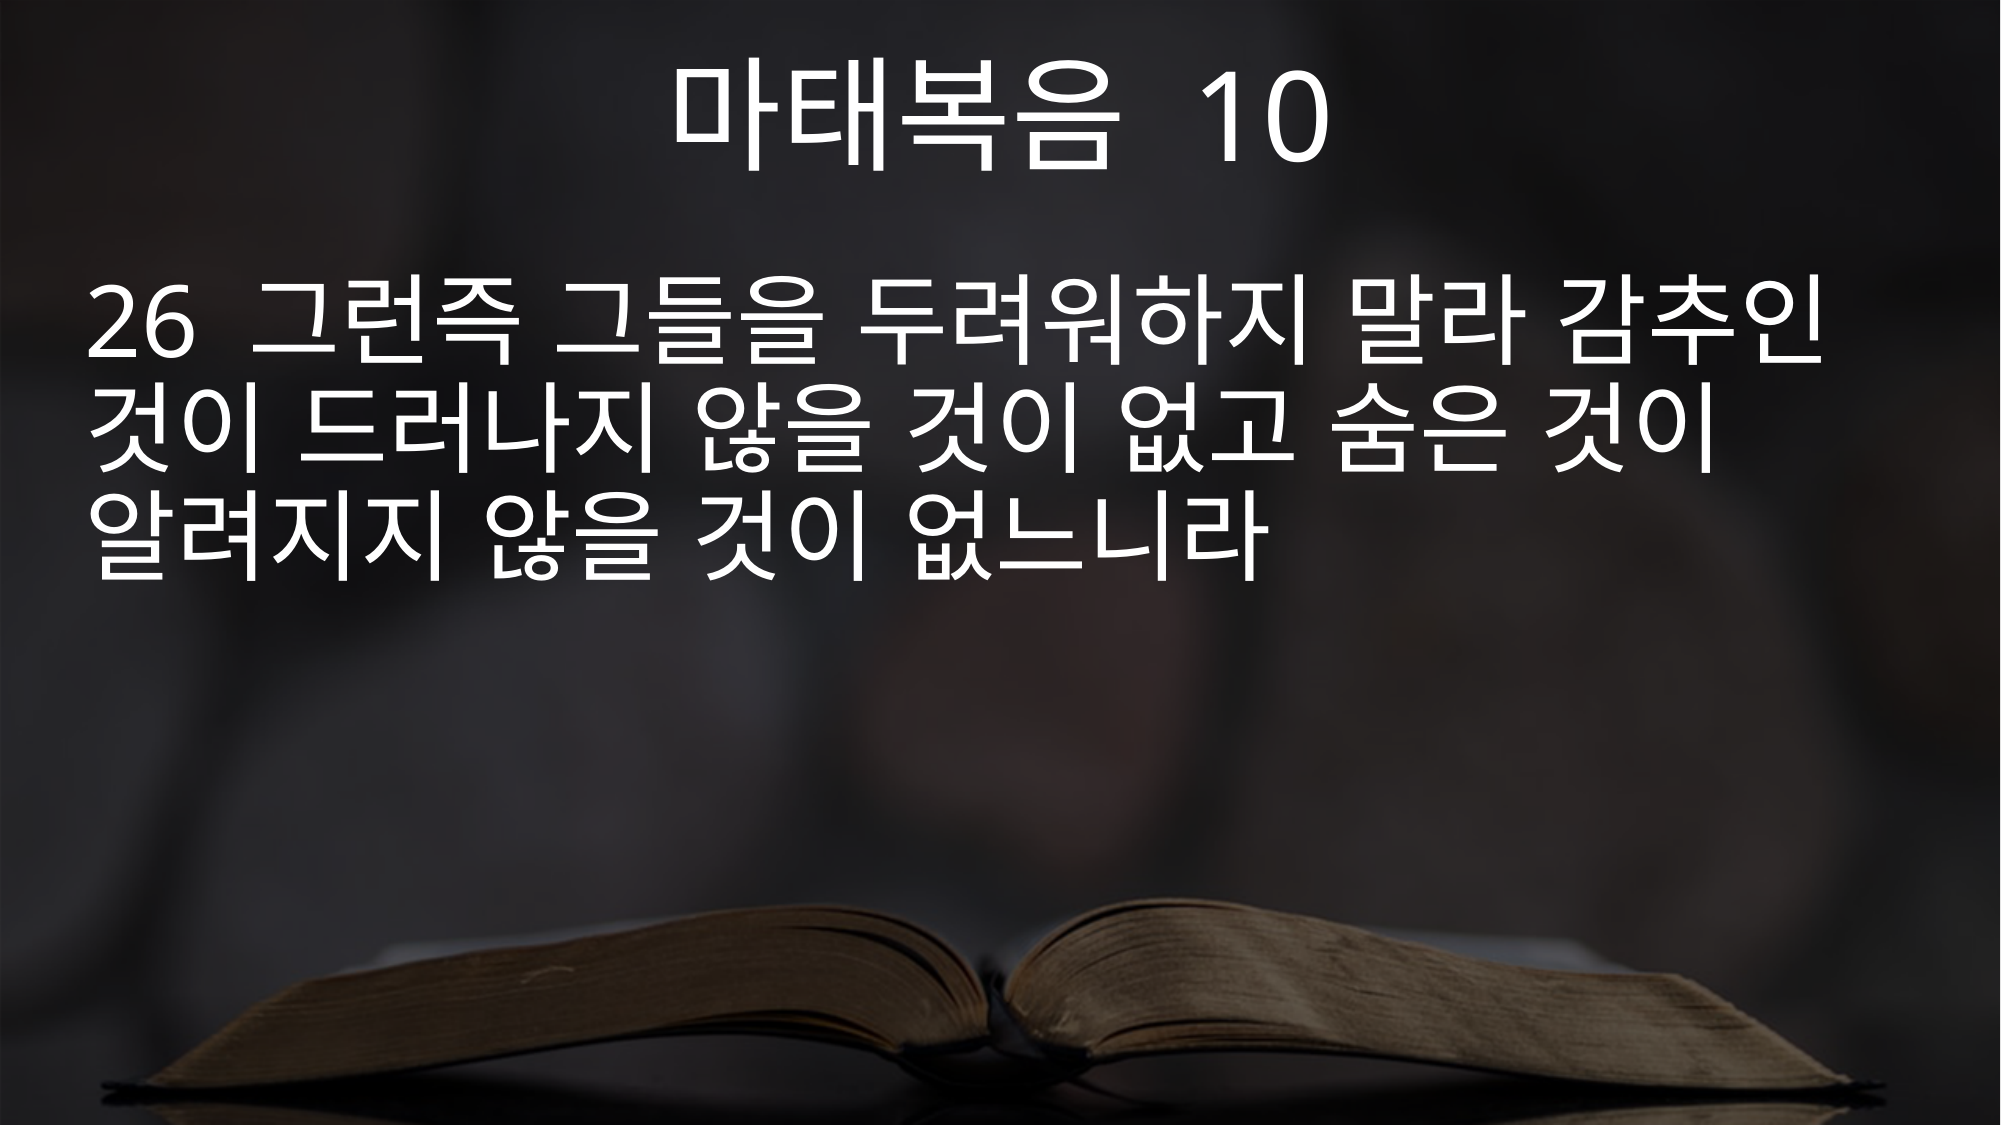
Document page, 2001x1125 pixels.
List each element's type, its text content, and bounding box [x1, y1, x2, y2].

footer 마태복음 10 [0, 32, 2000, 192]
list 26 그런즉 그들을 두려워하지 말라 감추인 것이 드러나지 않을 것이 없고 숨은 것이 알려지지 않을 것이 없느니라 [69, 263, 1953, 423]
picture [0, 0, 2001, 1125]
